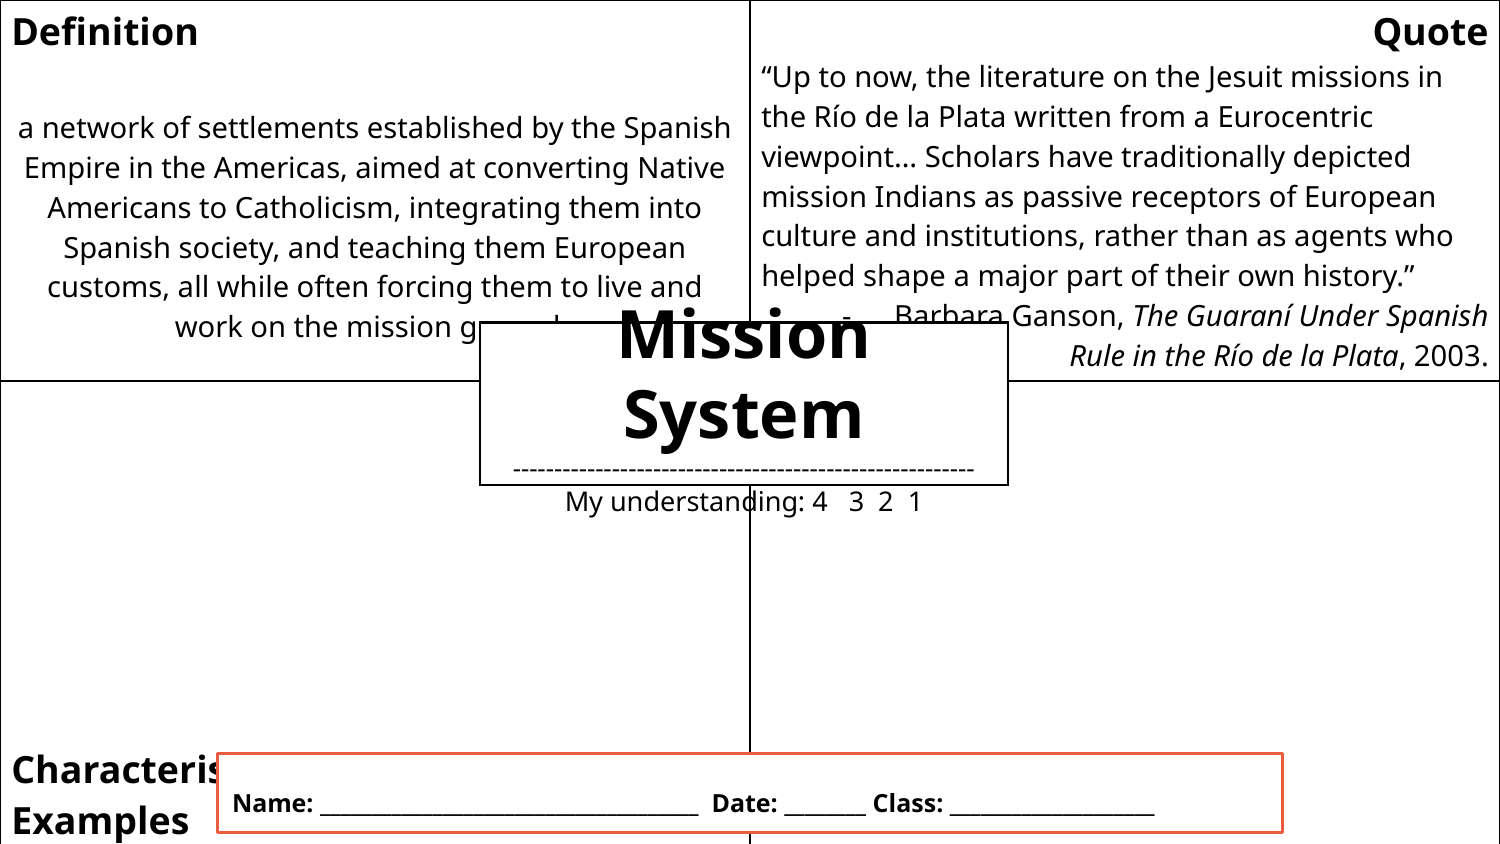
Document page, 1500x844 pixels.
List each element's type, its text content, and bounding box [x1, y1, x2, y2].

table_cell Question [751, 382, 1499, 844]
table_cell Characteristics/ Examples [1, 382, 749, 844]
table_header Definition a network of settlements established by the Spanish Empire in the Americas, aimed at converting Native Americans to Catholicism, integrating them into Spanish society, and teaching them European customs, all while often forcing them to live and work on the mission grounds [1, 1, 749, 380]
text_box Name: _____________________________________ Date: ________ Class: ____________________ [217, 753, 1283, 833]
text_box Mission System -------------------------------------------------------- My understanding: 4 3 2 1 [480, 322, 1008, 486]
table_header Quote “Up to now, the literature on the Jesuit missions in the Río de la Plata written from a Eurocentric viewpoint… Scholars have traditionally depicted mission Indians as passive receptors of European culture and institutions, rather than as agents who helped shape a major part of their own history.” Barbara Ganson, The Guaraní Under Spanish Rule in the Río de la Plata, 2003. [751, 1, 1499, 380]
